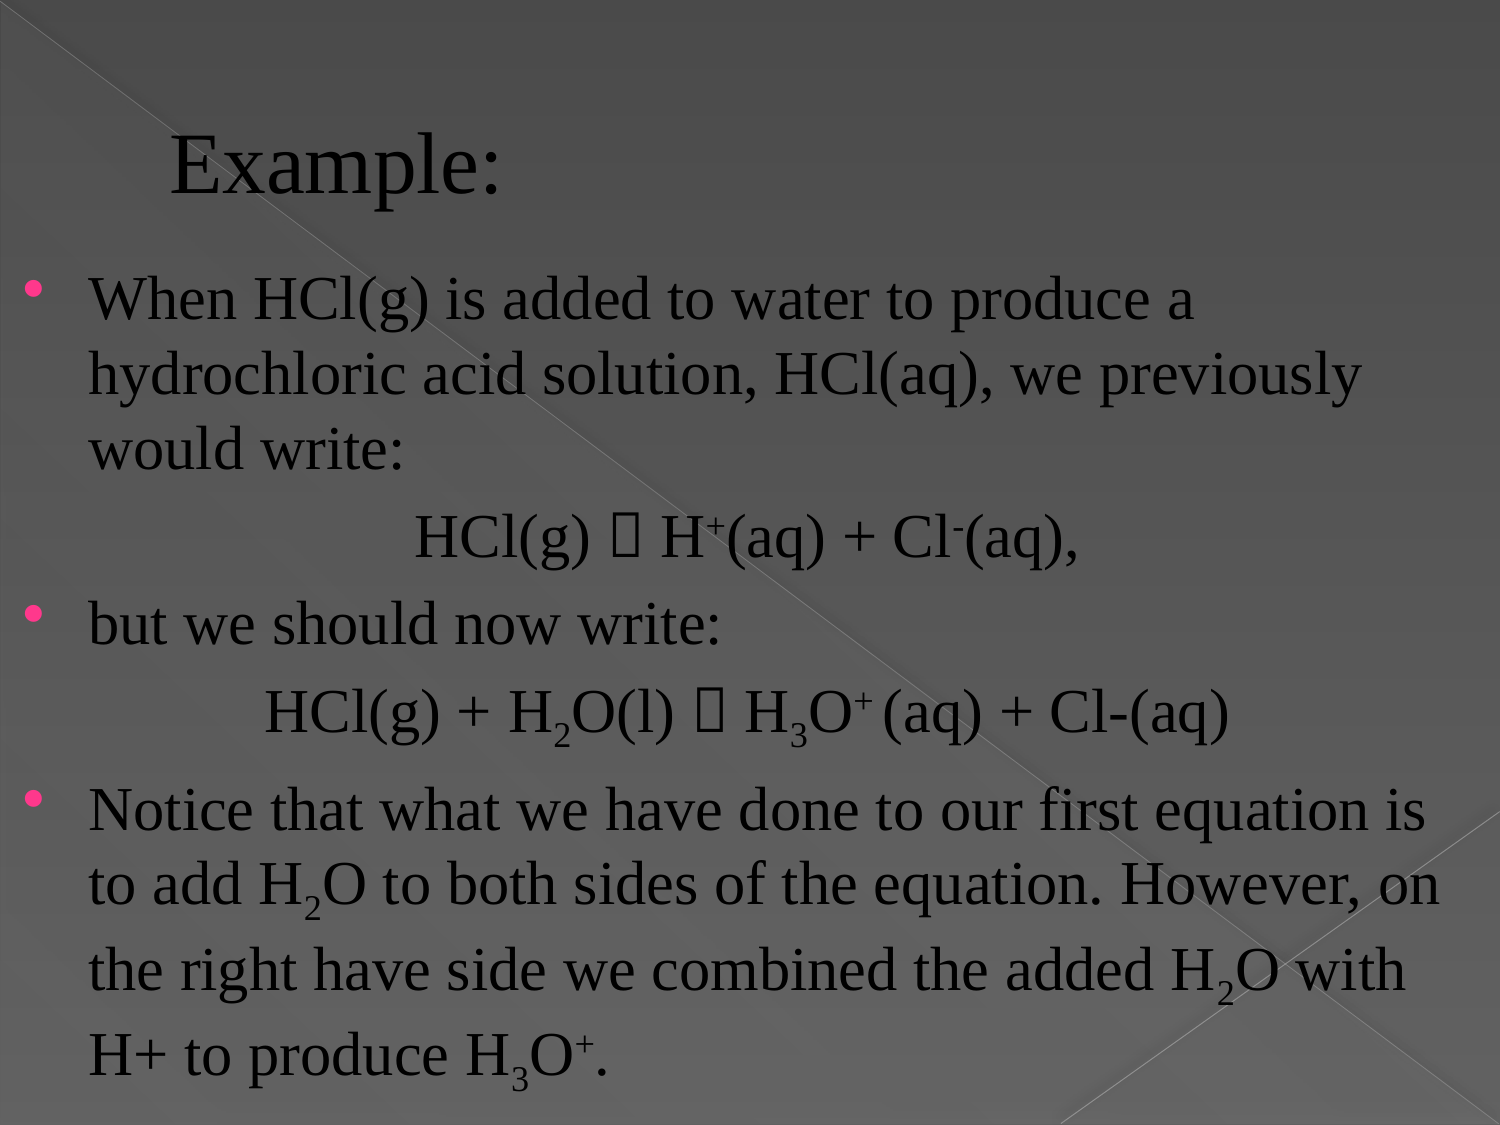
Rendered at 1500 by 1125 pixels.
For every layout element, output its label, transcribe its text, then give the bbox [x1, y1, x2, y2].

list When HCl(g) is added to water to produce a hydrochloric acid solution, HCl(aq), we previously would write: HCl(g)  H+(aq) + Cl-(aq), but we should now write: HCl(g) + H2O(l)  H3O+ (aq) + Cl-(aq) Notice that what we have done to our first equation is to add H2O to both sides of the equation. However, on the right have side we combined the added H2O with H+ to produce H3O+. [0, 249, 1500, 1125]
title Example: [75, 43, 1425, 249]
